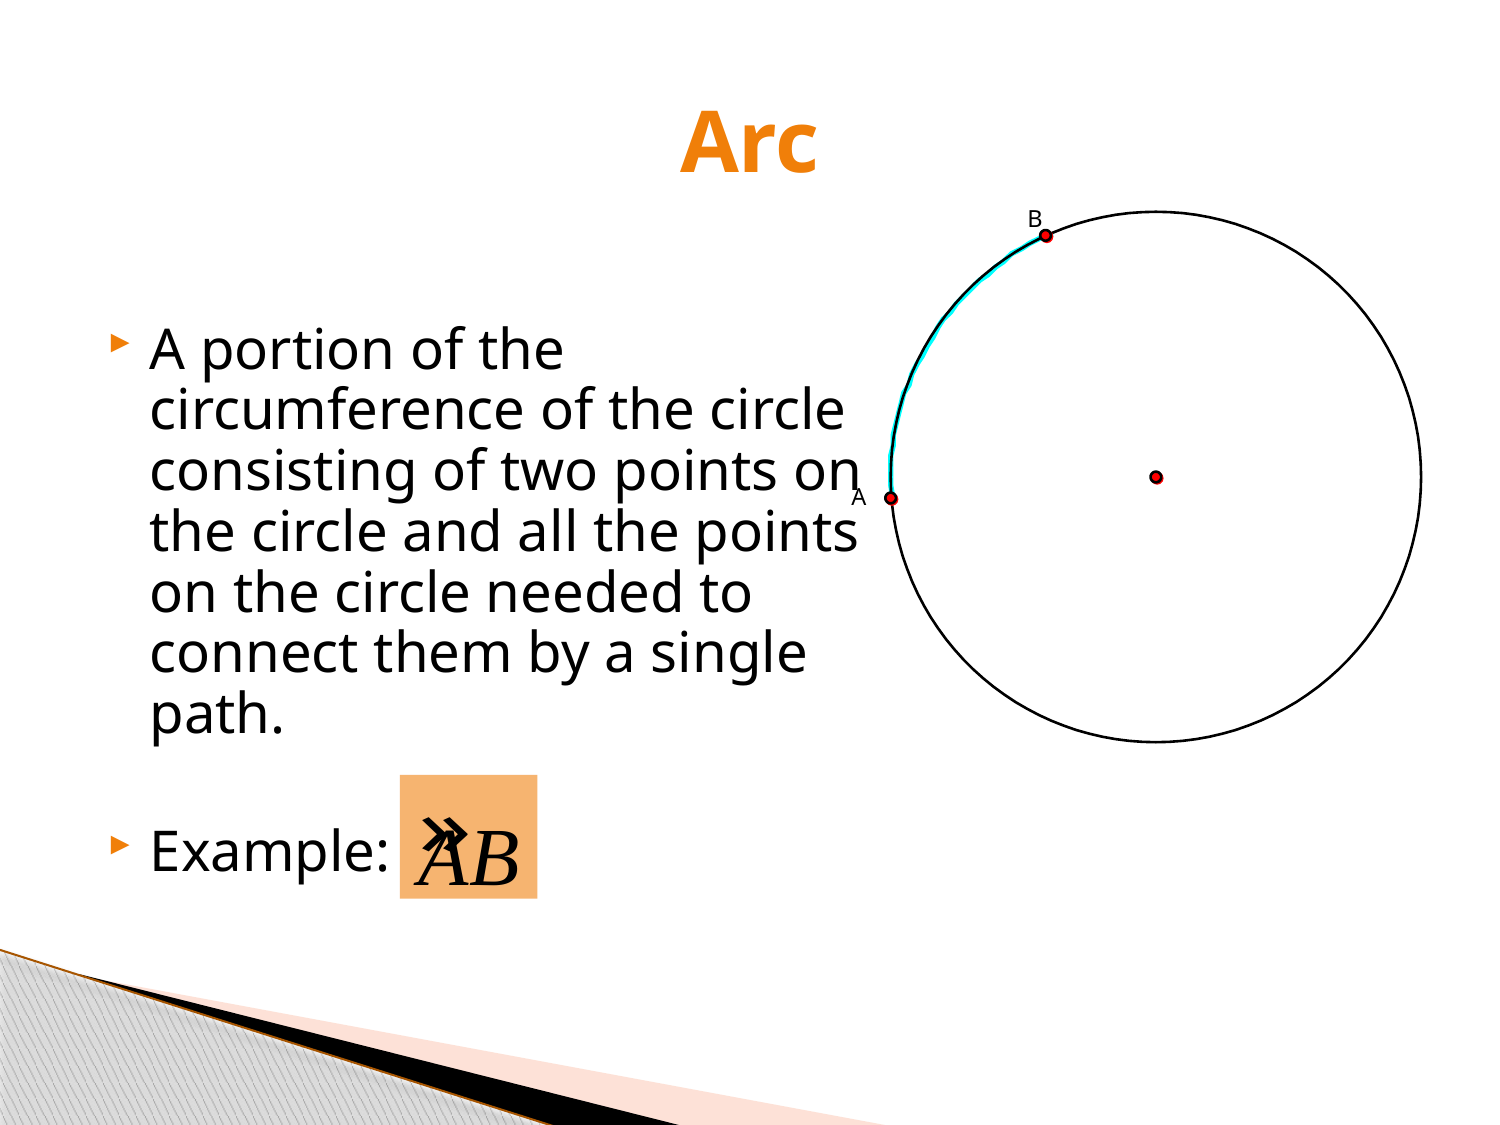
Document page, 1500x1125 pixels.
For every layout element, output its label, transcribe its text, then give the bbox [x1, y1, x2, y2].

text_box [399, 774, 538, 899]
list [824, 174, 1451, 772]
title Arc [75, 45, 1425, 233]
list A portion of the circumference of the circle consisting of two points on the circle and all the points on the circle needed to connect them by a single path. Example: [75, 237, 888, 986]
